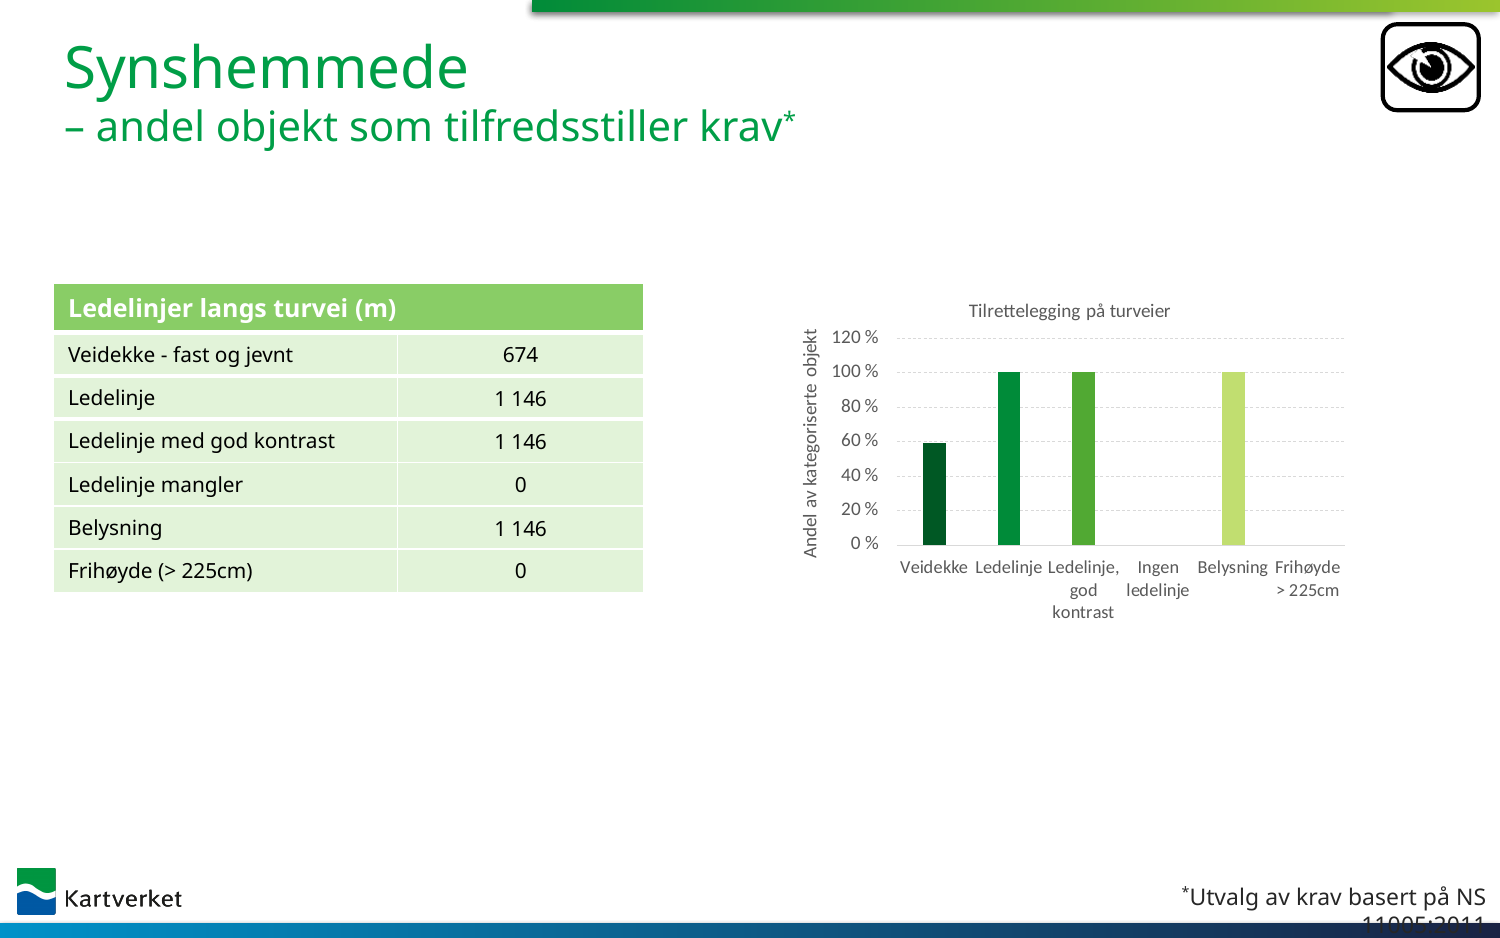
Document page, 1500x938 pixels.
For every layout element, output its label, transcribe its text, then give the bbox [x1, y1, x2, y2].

table_cell Frihøyde (> 225cm) [54, 550, 397, 592]
text_box Synshemmede – andel objekt som tilfredsstiller krav* [49, 24, 1431, 158]
table_cell 674 [398, 335, 643, 374]
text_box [1382, 24, 1480, 111]
table_cell Belysning [54, 507, 397, 548]
table_cell Ledelinje mangler [54, 463, 397, 505]
table_cell Ledelinje med god kontrast [54, 421, 397, 462]
table_header Ledelinjer langs turvei (m) [54, 284, 643, 330]
table_cell 0 [398, 463, 643, 505]
picture [791, 291, 1348, 630]
table_cell 0 [398, 550, 643, 592]
table_cell 1 146 [398, 421, 643, 462]
table_cell 1 146 [398, 378, 643, 417]
text_box *Utvalg av krav basert på NS 11005:2011 [1068, 873, 1500, 938]
table_cell Veidekke - fast og jevnt [54, 335, 397, 374]
table_cell 1 146 [398, 507, 643, 548]
table_cell Ledelinje [54, 378, 397, 417]
